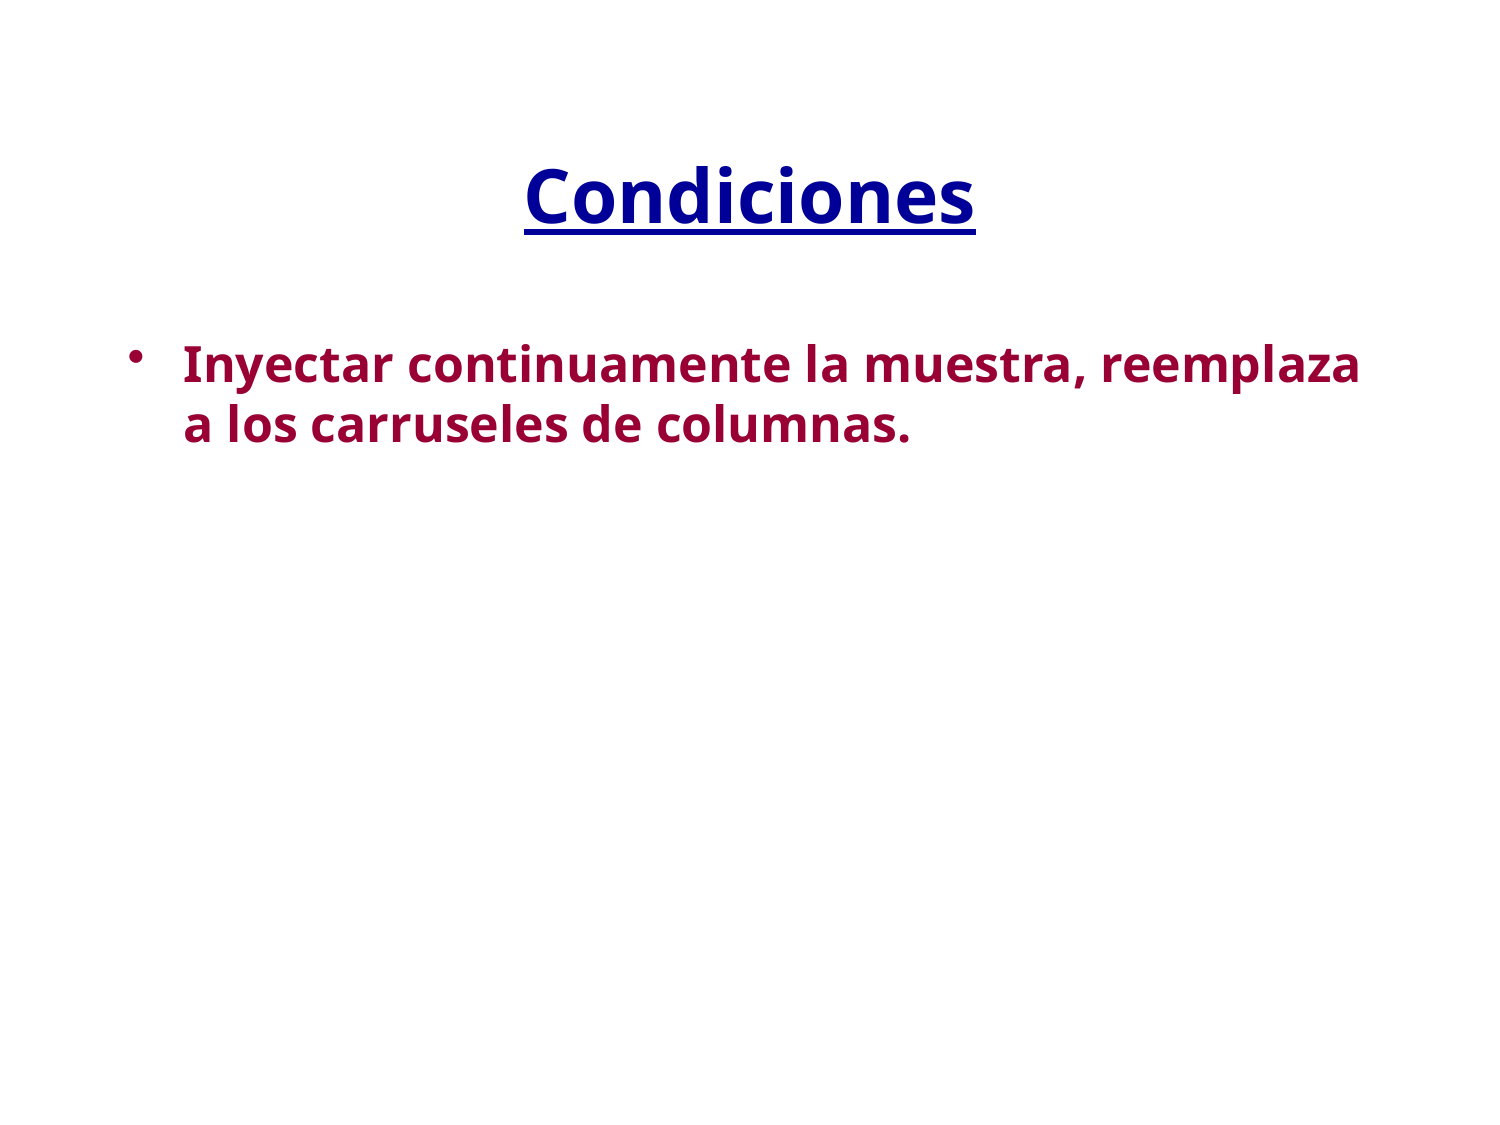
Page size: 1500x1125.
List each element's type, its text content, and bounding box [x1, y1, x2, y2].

title Condiciones [112, 99, 1388, 288]
list Inyectar continuamente la muestra, reemplaza a los carruseles de columnas. [112, 324, 1388, 1001]
